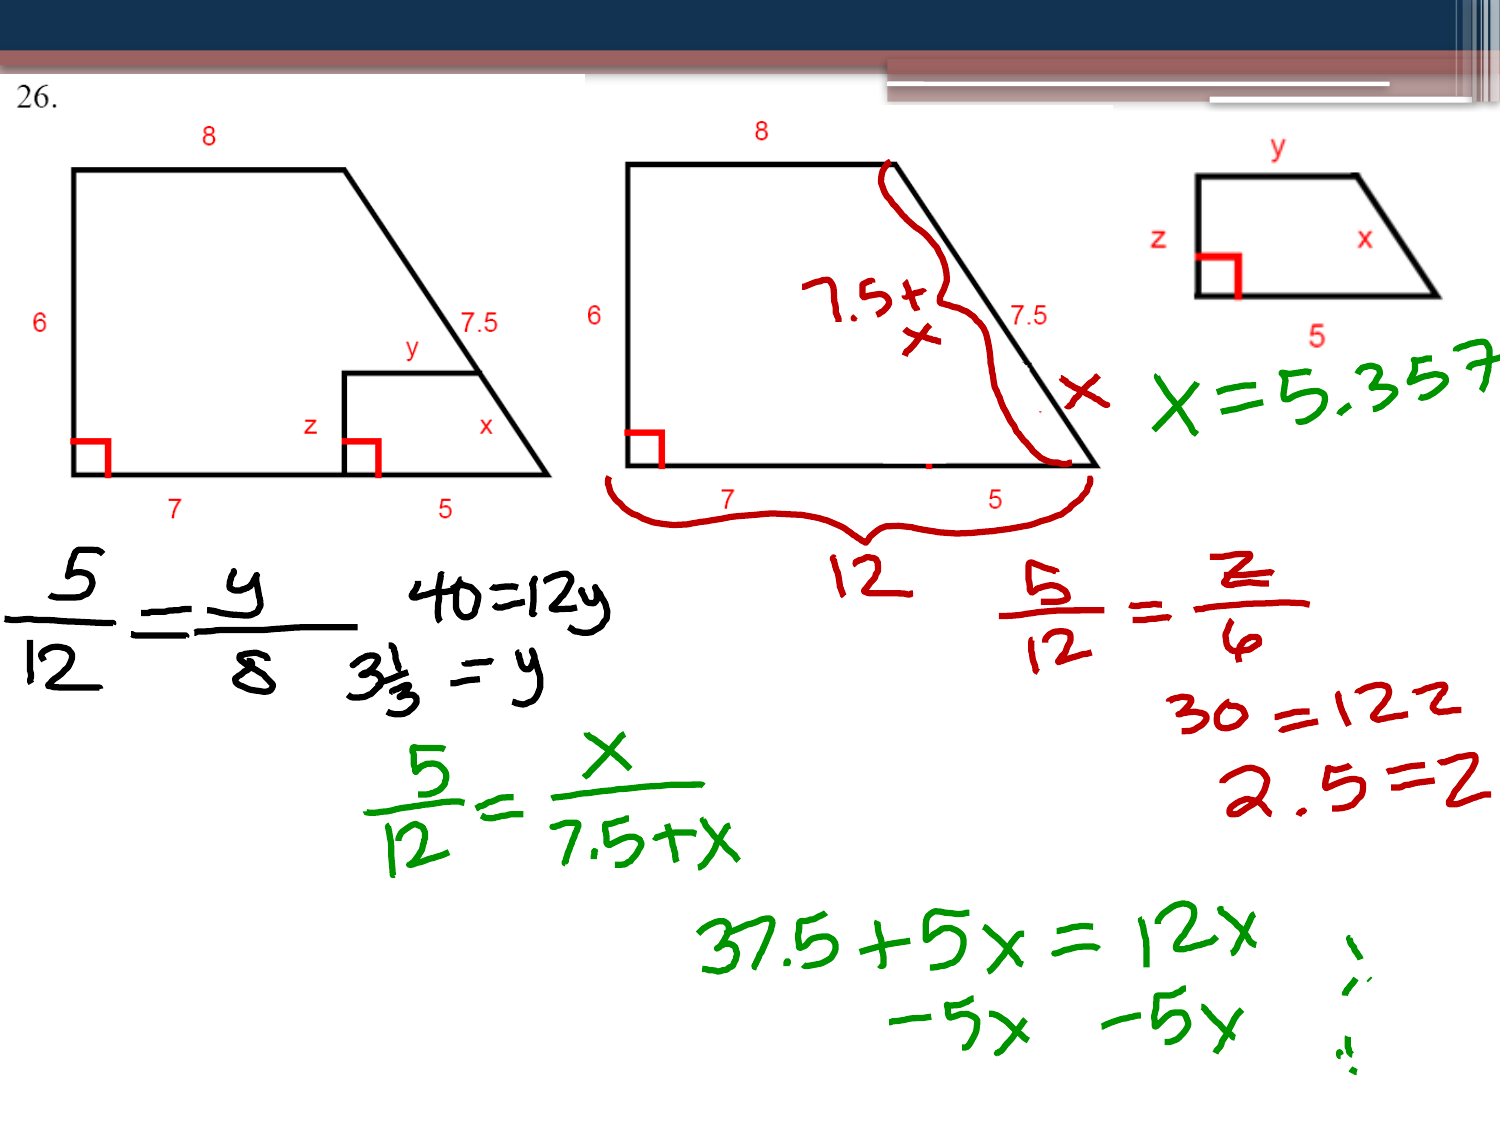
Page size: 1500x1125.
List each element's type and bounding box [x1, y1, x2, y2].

text_box [671, 831, 697, 836]
text_box [450, 678, 480, 685]
text_box [702, 819, 719, 840]
text_box [1228, 1032, 1236, 1039]
text_box [1279, 720, 1319, 731]
text_box [833, 524, 1036, 544]
text_box [1349, 1068, 1357, 1073]
text_box [131, 633, 188, 638]
text_box [697, 824, 731, 869]
text_box [481, 813, 524, 819]
text_box [1386, 764, 1426, 773]
text_box [889, 1015, 932, 1024]
text_box [859, 940, 911, 953]
text_box [697, 920, 738, 973]
text_box [1132, 616, 1171, 621]
text_box [1337, 692, 1350, 726]
text_box [878, 948, 885, 967]
text_box [998, 609, 1105, 617]
text_box [1274, 710, 1310, 718]
text_box [1056, 925, 1094, 932]
text_box [451, 578, 480, 619]
text_box [1153, 987, 1190, 1043]
text_box [463, 660, 493, 665]
text_box [410, 580, 438, 599]
text_box [49, 564, 94, 599]
text_box [1101, 1014, 1141, 1028]
text_box [604, 817, 643, 866]
text_box [1030, 639, 1039, 673]
text_box [1008, 949, 1024, 966]
text_box [545, 572, 576, 611]
text_box [365, 800, 465, 814]
text_box [1224, 619, 1260, 663]
text_box [583, 733, 626, 779]
text_box [1297, 809, 1305, 816]
text_box [1338, 404, 1351, 416]
text_box [40, 646, 101, 690]
text_box [1223, 571, 1274, 576]
text_box [1365, 393, 1397, 410]
text_box [1177, 407, 1198, 435]
text_box [475, 796, 514, 810]
text_box [797, 912, 837, 967]
text_box [1209, 553, 1251, 574]
text_box [719, 840, 740, 862]
text_box [1220, 401, 1264, 413]
text_box [397, 823, 450, 866]
text_box [1346, 1036, 1353, 1056]
text_box [1027, 561, 1069, 603]
text_box [1140, 918, 1148, 968]
text_box [1223, 575, 1269, 586]
text_box [832, 556, 845, 597]
text_box [376, 671, 409, 684]
text_box [666, 823, 678, 863]
text_box [141, 608, 192, 614]
text_box [1348, 937, 1362, 960]
text_box [1129, 603, 1162, 607]
text_box [1201, 1006, 1227, 1033]
text_box [551, 821, 580, 865]
text_box [4, 618, 114, 625]
text_box [1418, 393, 1435, 399]
text_box [1282, 393, 1326, 423]
text_box [996, 1018, 1027, 1054]
text_box [490, 585, 519, 589]
text_box [443, 587, 454, 593]
text_box [876, 920, 883, 945]
text_box [234, 651, 274, 693]
text_box [387, 824, 395, 876]
text_box [207, 570, 262, 617]
text_box [1157, 902, 1218, 950]
text_box [551, 783, 704, 800]
text_box [1221, 767, 1272, 815]
text_box [1017, 1031, 1029, 1042]
text_box [1214, 1009, 1243, 1054]
text_box [512, 649, 542, 706]
text_box [1344, 978, 1357, 996]
text_box [1324, 764, 1364, 810]
text_box [1230, 913, 1256, 955]
text_box [610, 751, 631, 770]
text_box [946, 997, 979, 1049]
text_box [1168, 695, 1208, 732]
text_box [1194, 601, 1310, 611]
text_box [1414, 684, 1462, 714]
picture [587, 105, 1500, 513]
text_box [1219, 908, 1244, 933]
picture [0, 74, 586, 554]
text_box [1044, 630, 1092, 663]
text_box [493, 601, 525, 609]
text_box [987, 933, 1025, 973]
text_box [1245, 933, 1257, 946]
text_box [854, 556, 914, 596]
text_box [388, 644, 402, 671]
text_box [653, 833, 669, 839]
text_box [586, 732, 609, 751]
text_box [1438, 754, 1492, 806]
text_box [568, 586, 608, 634]
text_box [437, 573, 444, 623]
text_box [531, 577, 536, 615]
text_box [1356, 684, 1409, 721]
text_box [1391, 779, 1435, 789]
text_box [724, 917, 774, 969]
text_box [1053, 945, 1100, 955]
text_box [1152, 393, 1191, 431]
text_box [386, 684, 418, 716]
text_box [411, 746, 447, 796]
text_box [194, 626, 358, 634]
text_box [989, 1013, 1016, 1032]
text_box [924, 910, 970, 969]
text_box [1216, 700, 1247, 730]
text_box [983, 926, 1007, 949]
text_box [347, 654, 383, 699]
text_box [1166, 393, 1177, 405]
